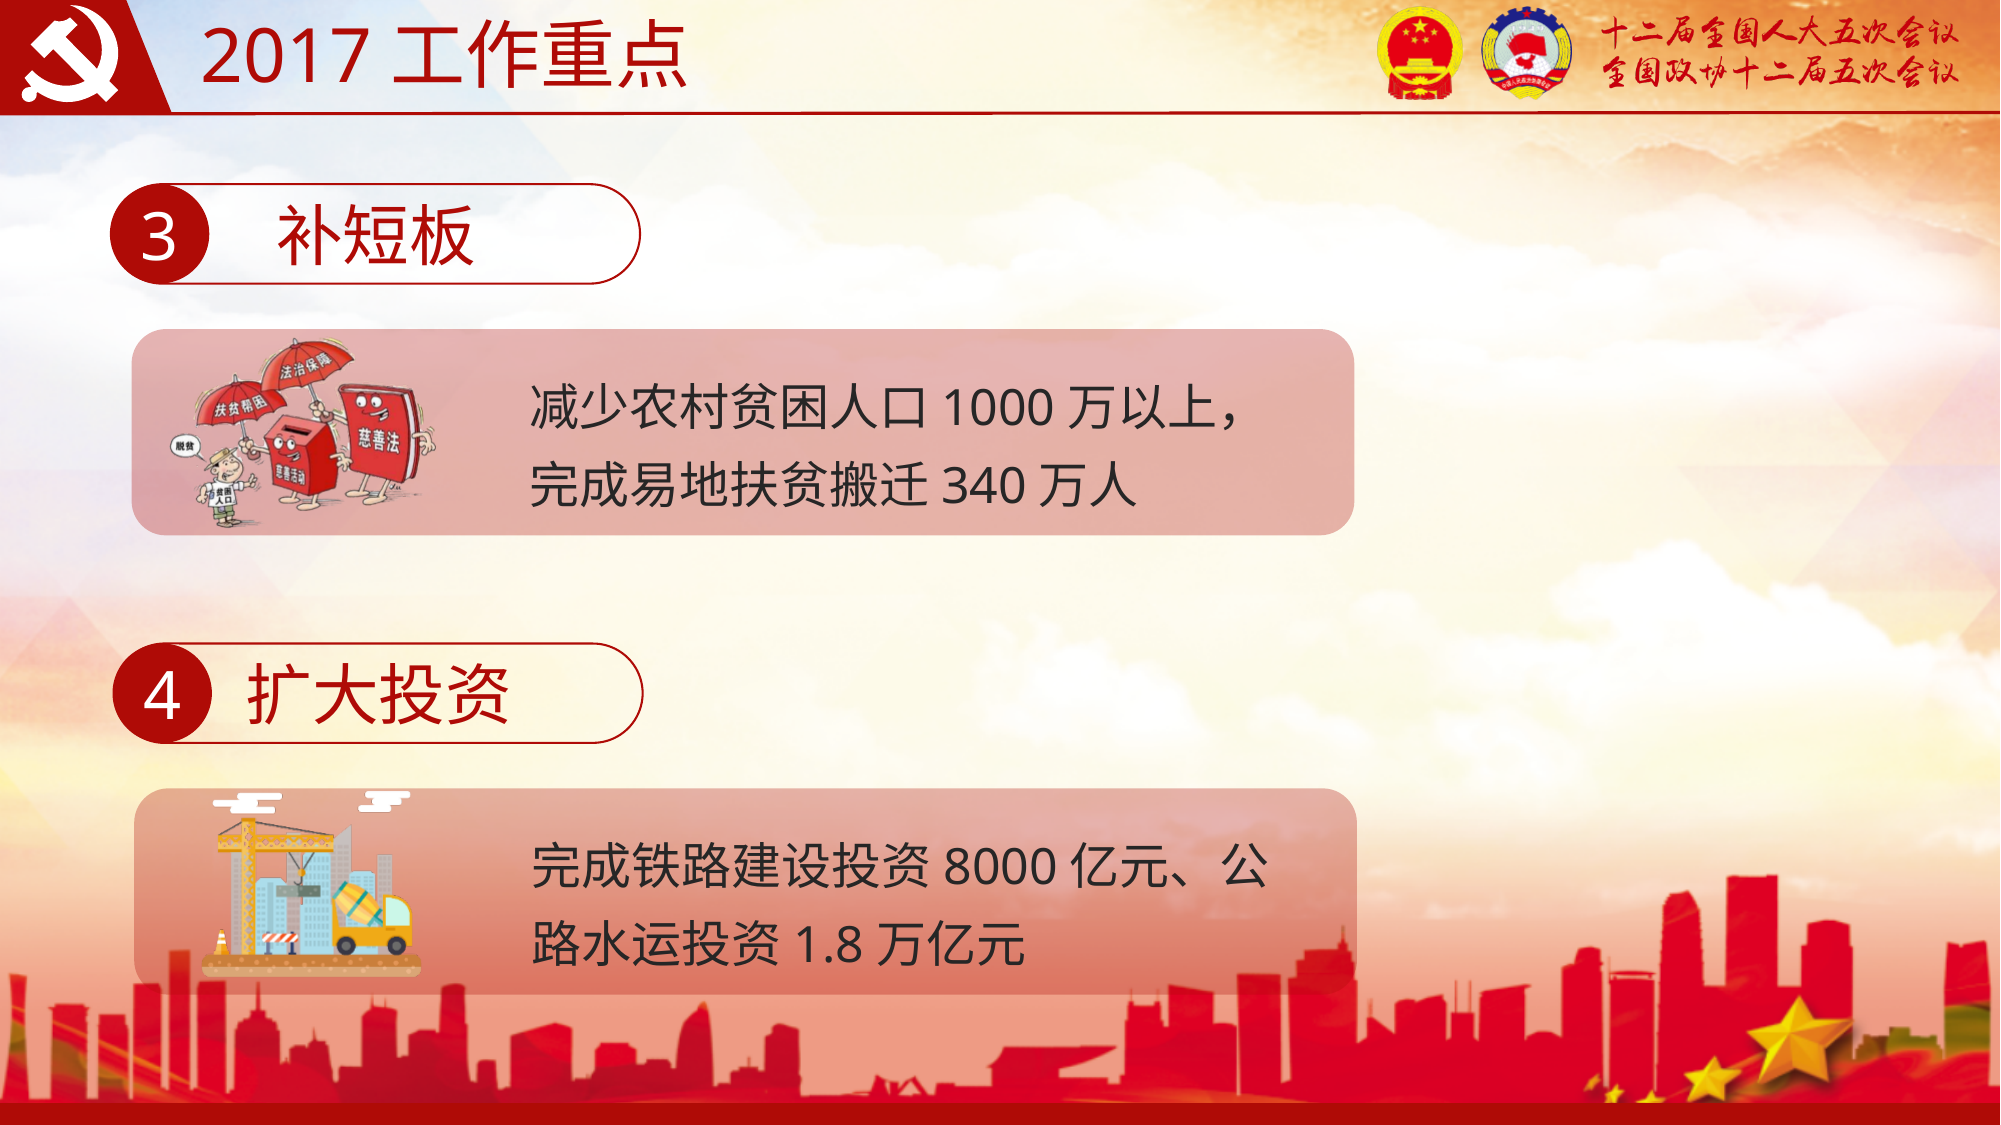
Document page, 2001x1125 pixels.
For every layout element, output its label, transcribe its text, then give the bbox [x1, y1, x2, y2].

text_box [0, 0, 173, 114]
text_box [131, 273, 1355, 573]
text_box 2017工作重点 [186, 0, 841, 105]
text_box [134, 775, 1357, 1020]
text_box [112, 643, 643, 743]
picture [0, 115, 2000, 1102]
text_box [1377, 4, 1995, 100]
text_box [109, 184, 641, 284]
text_box [0, 1102, 2000, 1125]
picture [173, 0, 2000, 112]
